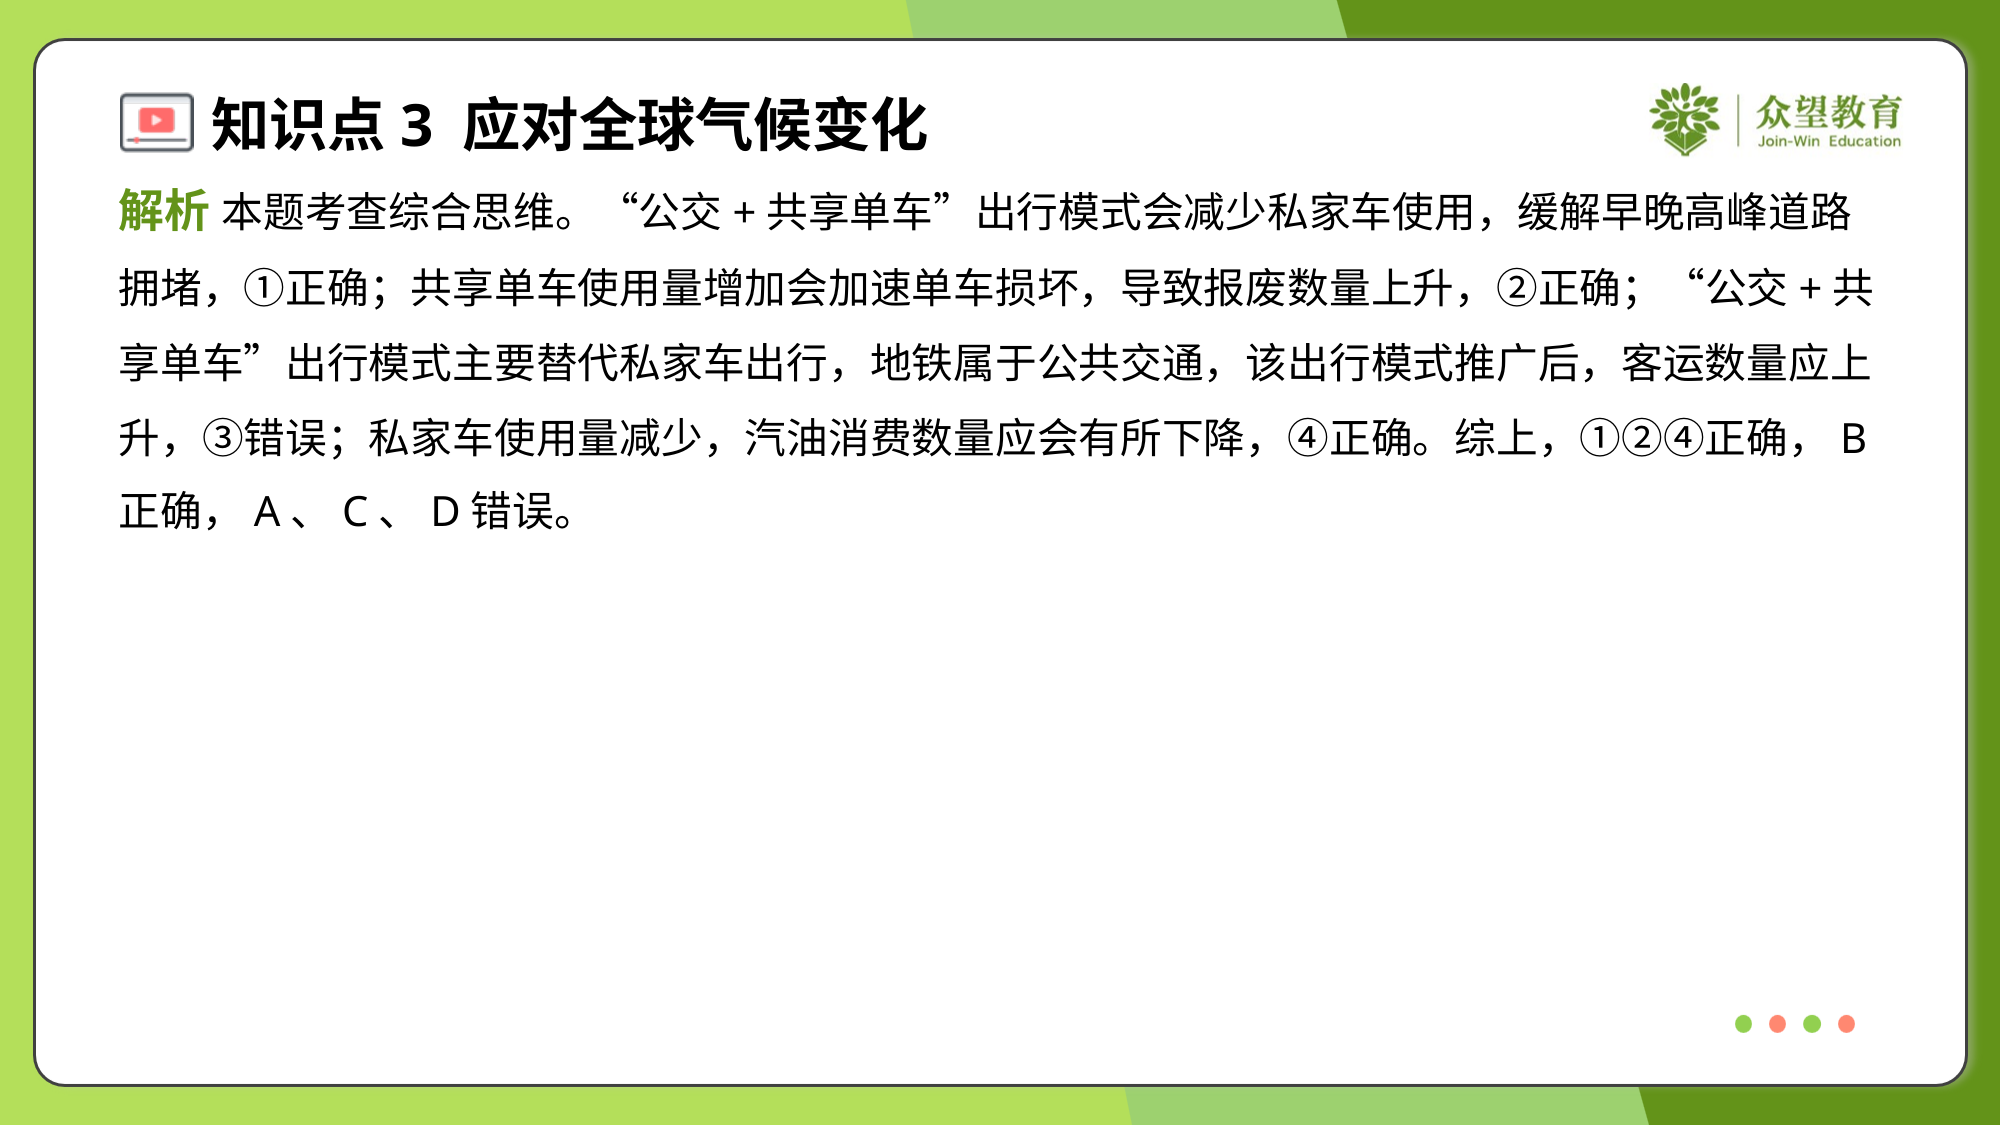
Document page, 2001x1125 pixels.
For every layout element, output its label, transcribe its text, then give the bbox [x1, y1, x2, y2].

text_box 解析 本题考查综合思维。“公交+共享单车”出行模式会减少私家车使用，缓解早晚高峰道路 拥堵，①正确；共享单车使用量增加会加速单车损坏，导致报废数量上升，②正确；“公交+共 享单车”出行模式主要替代私家车出行，地铁属于公共交通，该出行模式推广后，客运数量应上 升，③错误；私家车使用量减少，汽油消费数量应会有所下降，④正确。综上，①②④正确，B 正确，A、C、D错误。 [118, 159, 1883, 527]
picture [0, 0, 2000, 1125]
